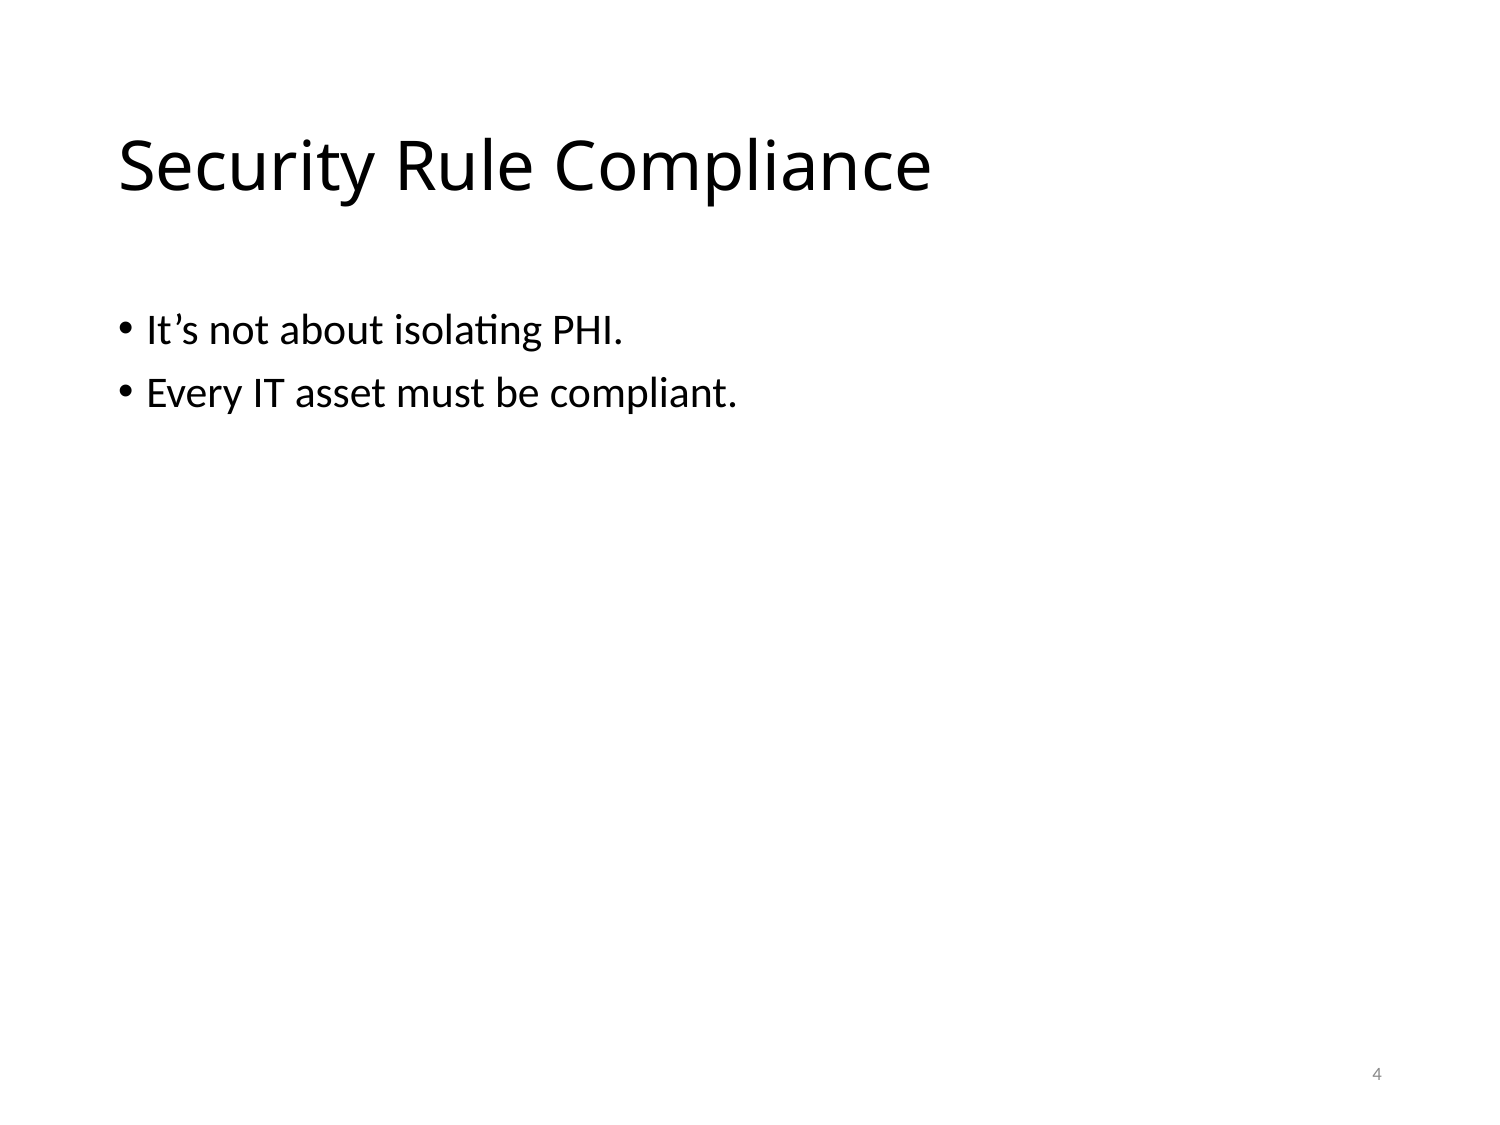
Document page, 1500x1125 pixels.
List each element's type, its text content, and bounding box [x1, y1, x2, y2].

slide_number 4 [1059, 1042, 1397, 1103]
list It’s not about isolating PHI. Every IT asset must be compliant. [103, 299, 1397, 1014]
title Security Rule Compliance [103, 59, 1397, 278]
